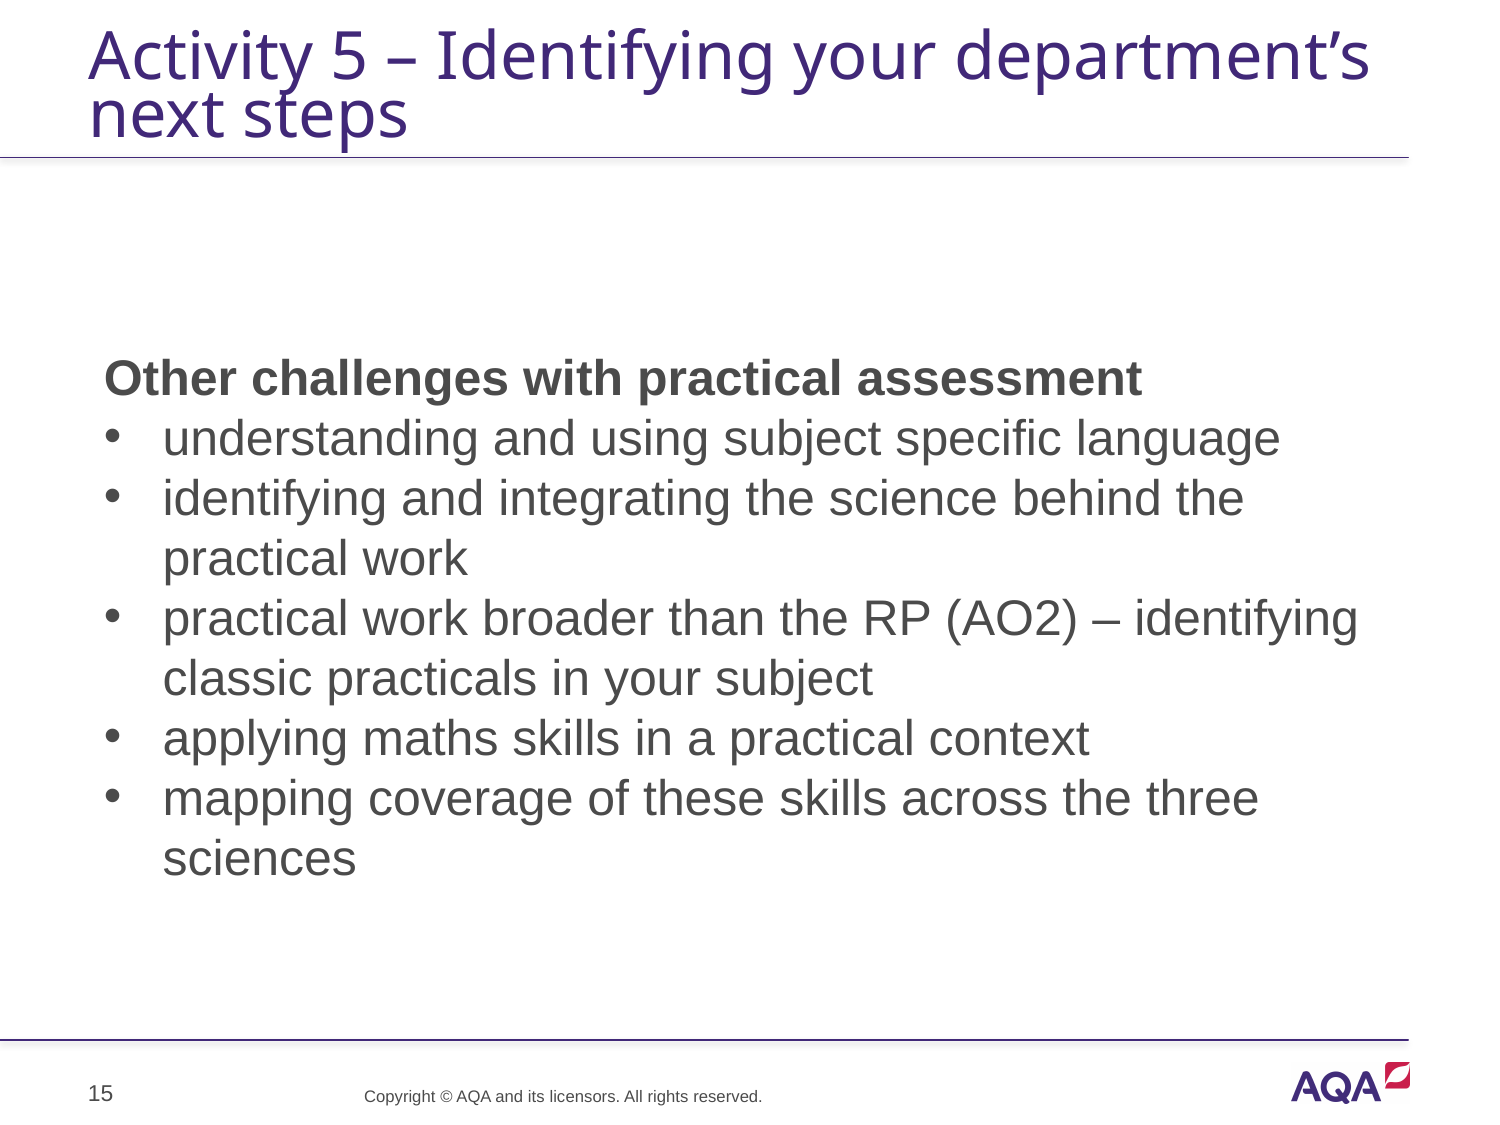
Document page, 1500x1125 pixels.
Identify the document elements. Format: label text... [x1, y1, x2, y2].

slide_number 15 [72, 1062, 188, 1123]
title Activity 5 – Identifying your department’s next steps [88, 34, 1409, 105]
picture [1291, 1062, 1410, 1104]
list Other challenges with practical assessment understanding and using subject specific language identifying and integrating the science behind the practical work practical work broader than the RP (AO2) – identifying classic practicals in your subject applying maths skills in a practical context mapping coverage of these skills across the three sciences [103, 345, 1424, 1007]
footer Copyright © AQA and its licensors. All rights reserved. [324, 1084, 764, 1124]
